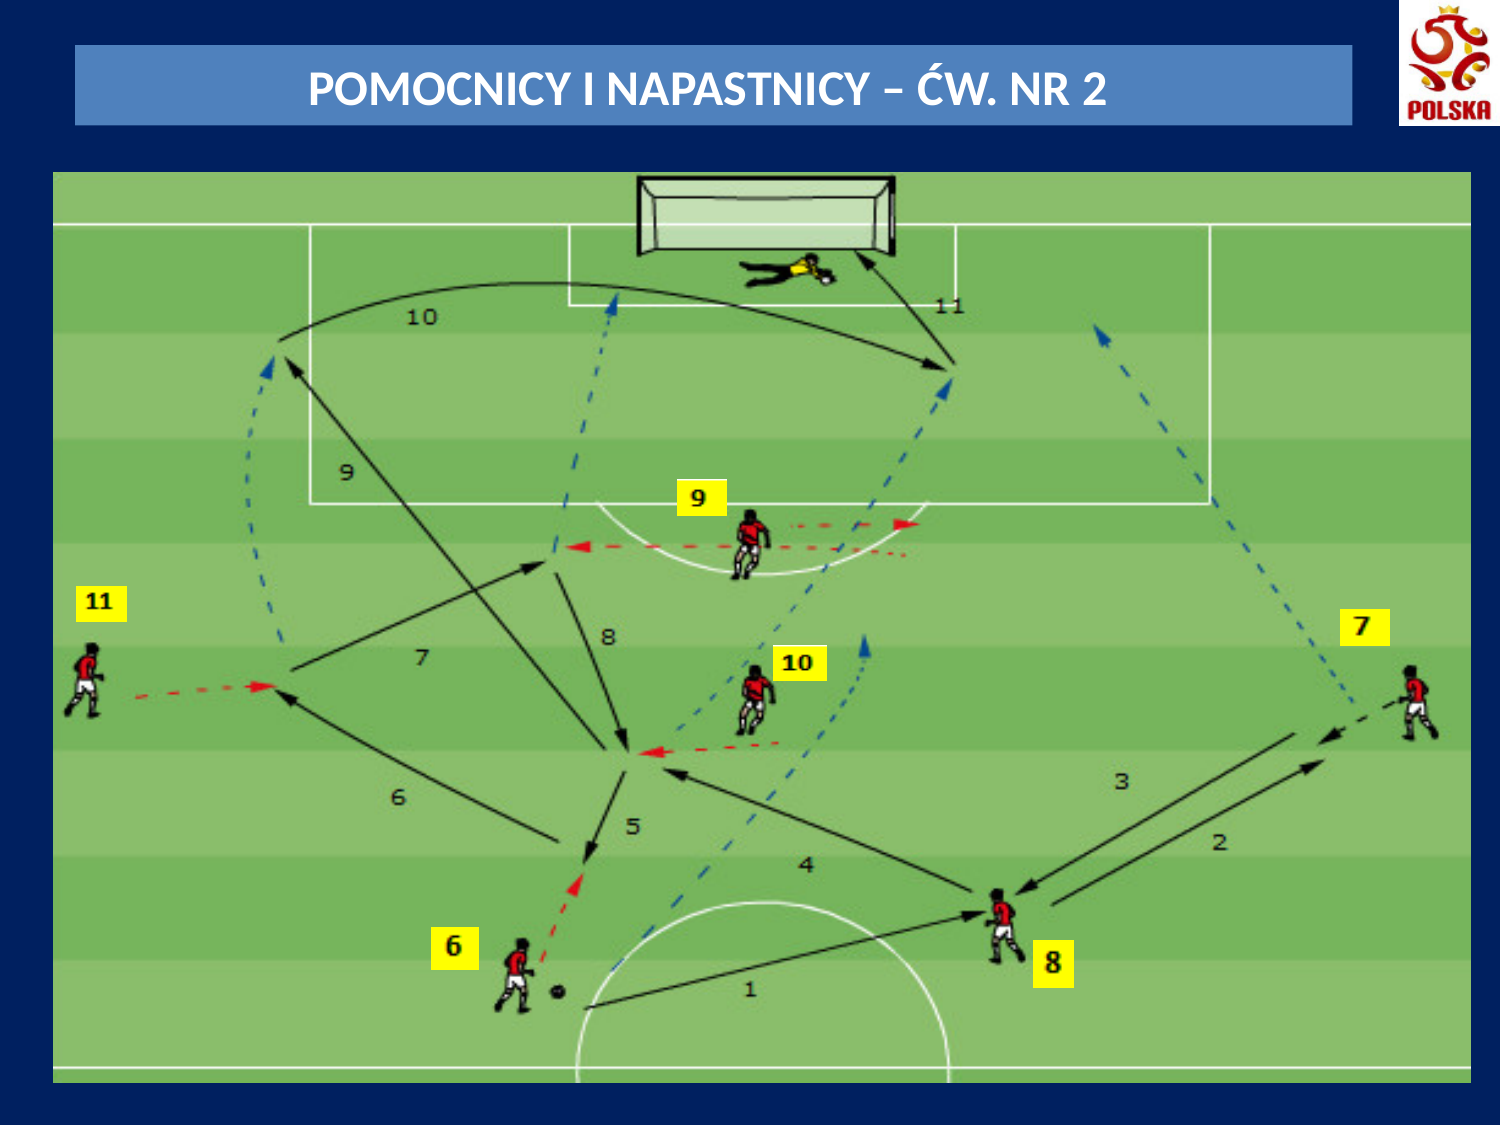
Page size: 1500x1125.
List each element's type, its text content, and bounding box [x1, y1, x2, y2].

picture [1340, 609, 1390, 646]
title POMOCNICY I NAPASTNICY – ĆW. NR 2 [75, 45, 1353, 126]
picture [773, 644, 827, 681]
picture [677, 479, 727, 516]
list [52, 172, 1471, 1083]
picture [430, 927, 479, 970]
picture [1399, 0, 1500, 126]
picture [1033, 940, 1074, 988]
picture [76, 585, 127, 622]
